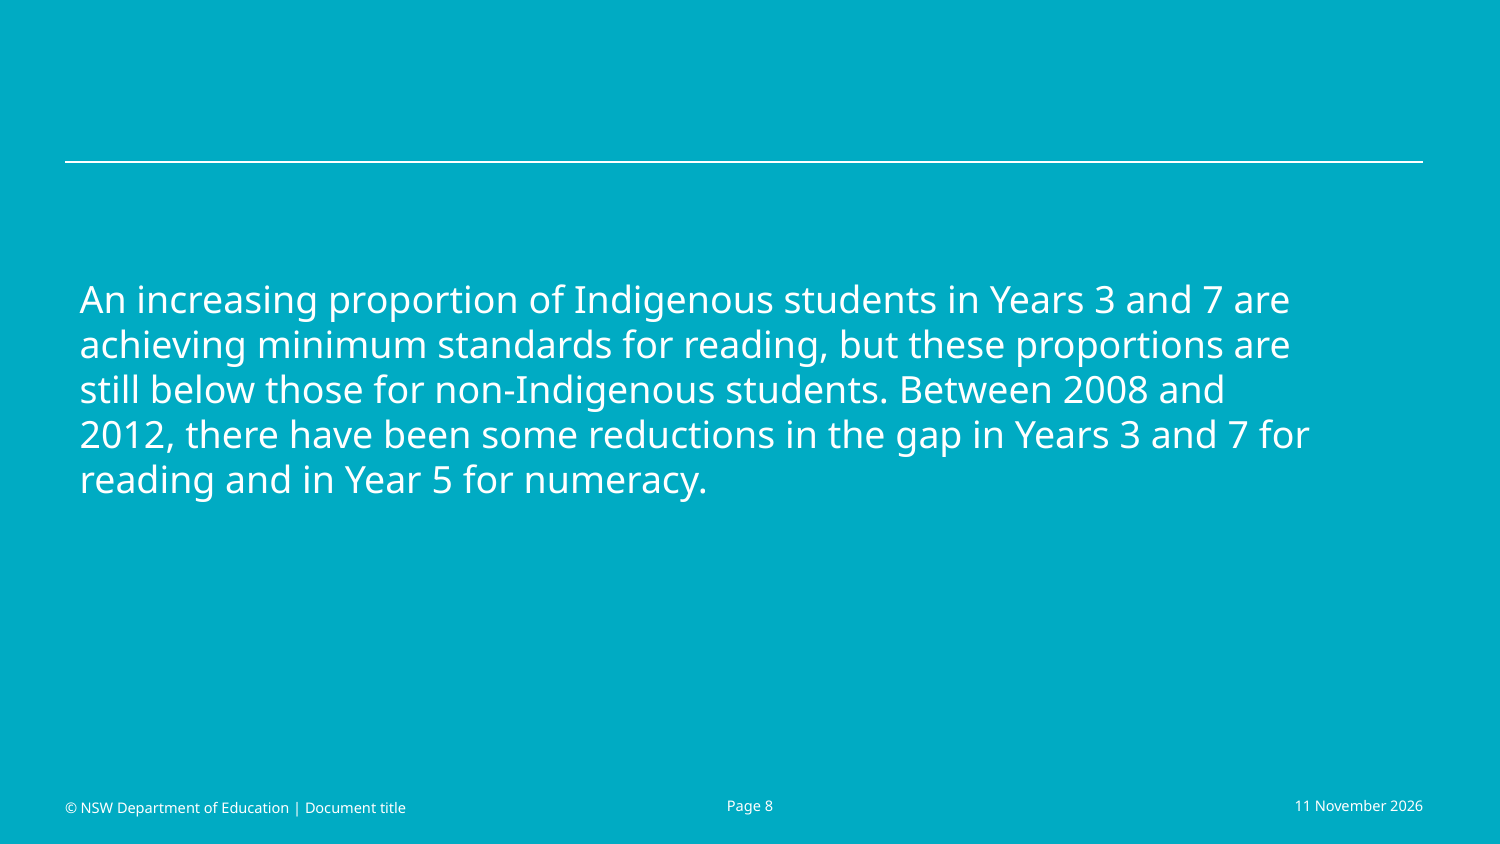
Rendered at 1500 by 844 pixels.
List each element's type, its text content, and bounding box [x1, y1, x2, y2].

text_box An increasing proportion of Indigenous students in Years 3 and 7 are achieving minimum standards for reading, but these proportions are still below those for non-Indigenous students. Between 2008 and 2012, there have been some reductions in the gap in Years 3 and 7 for reading and in Year 5 for numeracy. [64, 268, 1329, 508]
slide_number Page 8 [575, 779, 925, 824]
footer © NSW Department of Education | Document title [64, 779, 514, 824]
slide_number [1151, 779, 1424, 824]
